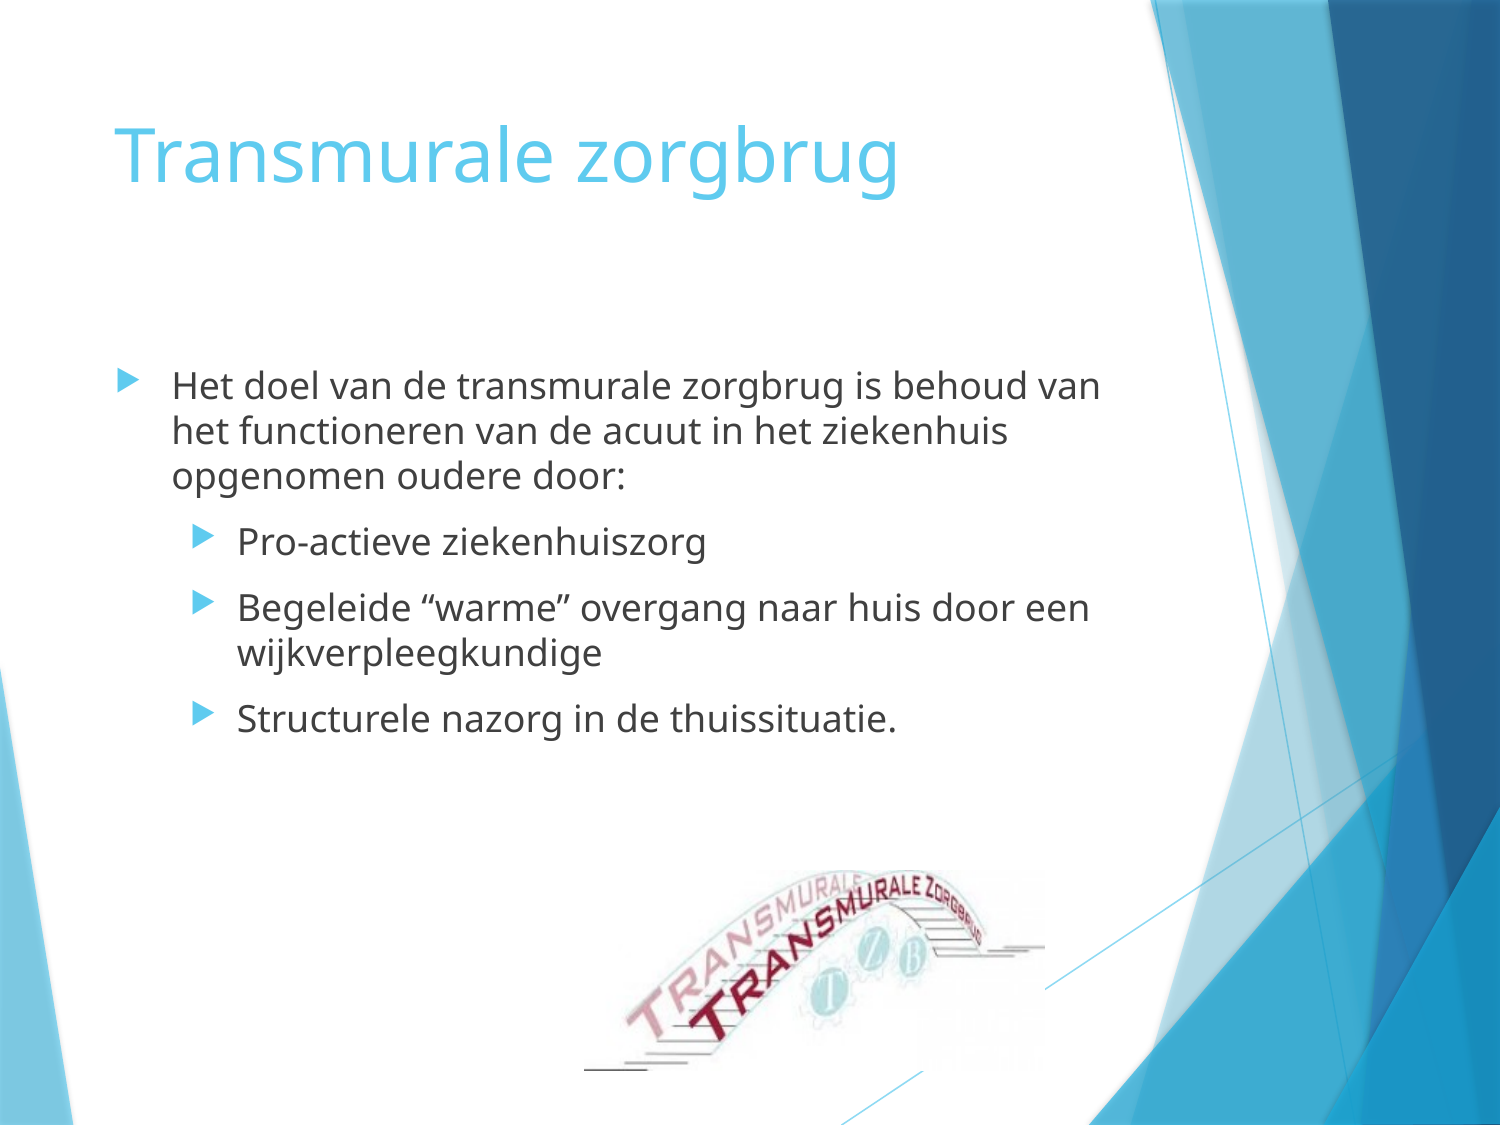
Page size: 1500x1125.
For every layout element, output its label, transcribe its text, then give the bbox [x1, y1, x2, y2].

picture [584, 869, 1046, 1071]
list Het doel van de transmurale zorgbrug is behoud van het functioneren van de acuut in het ziekenhuis opgenomen oudere door: Pro-actieve ziekenhuiszorg Begeleide “warme” overgang naar huis door een wijkverpleegkundige Structurele nazorg in de thuissituatie. [99, 354, 1142, 992]
title Transmurale zorgbrug [99, 99, 1142, 317]
